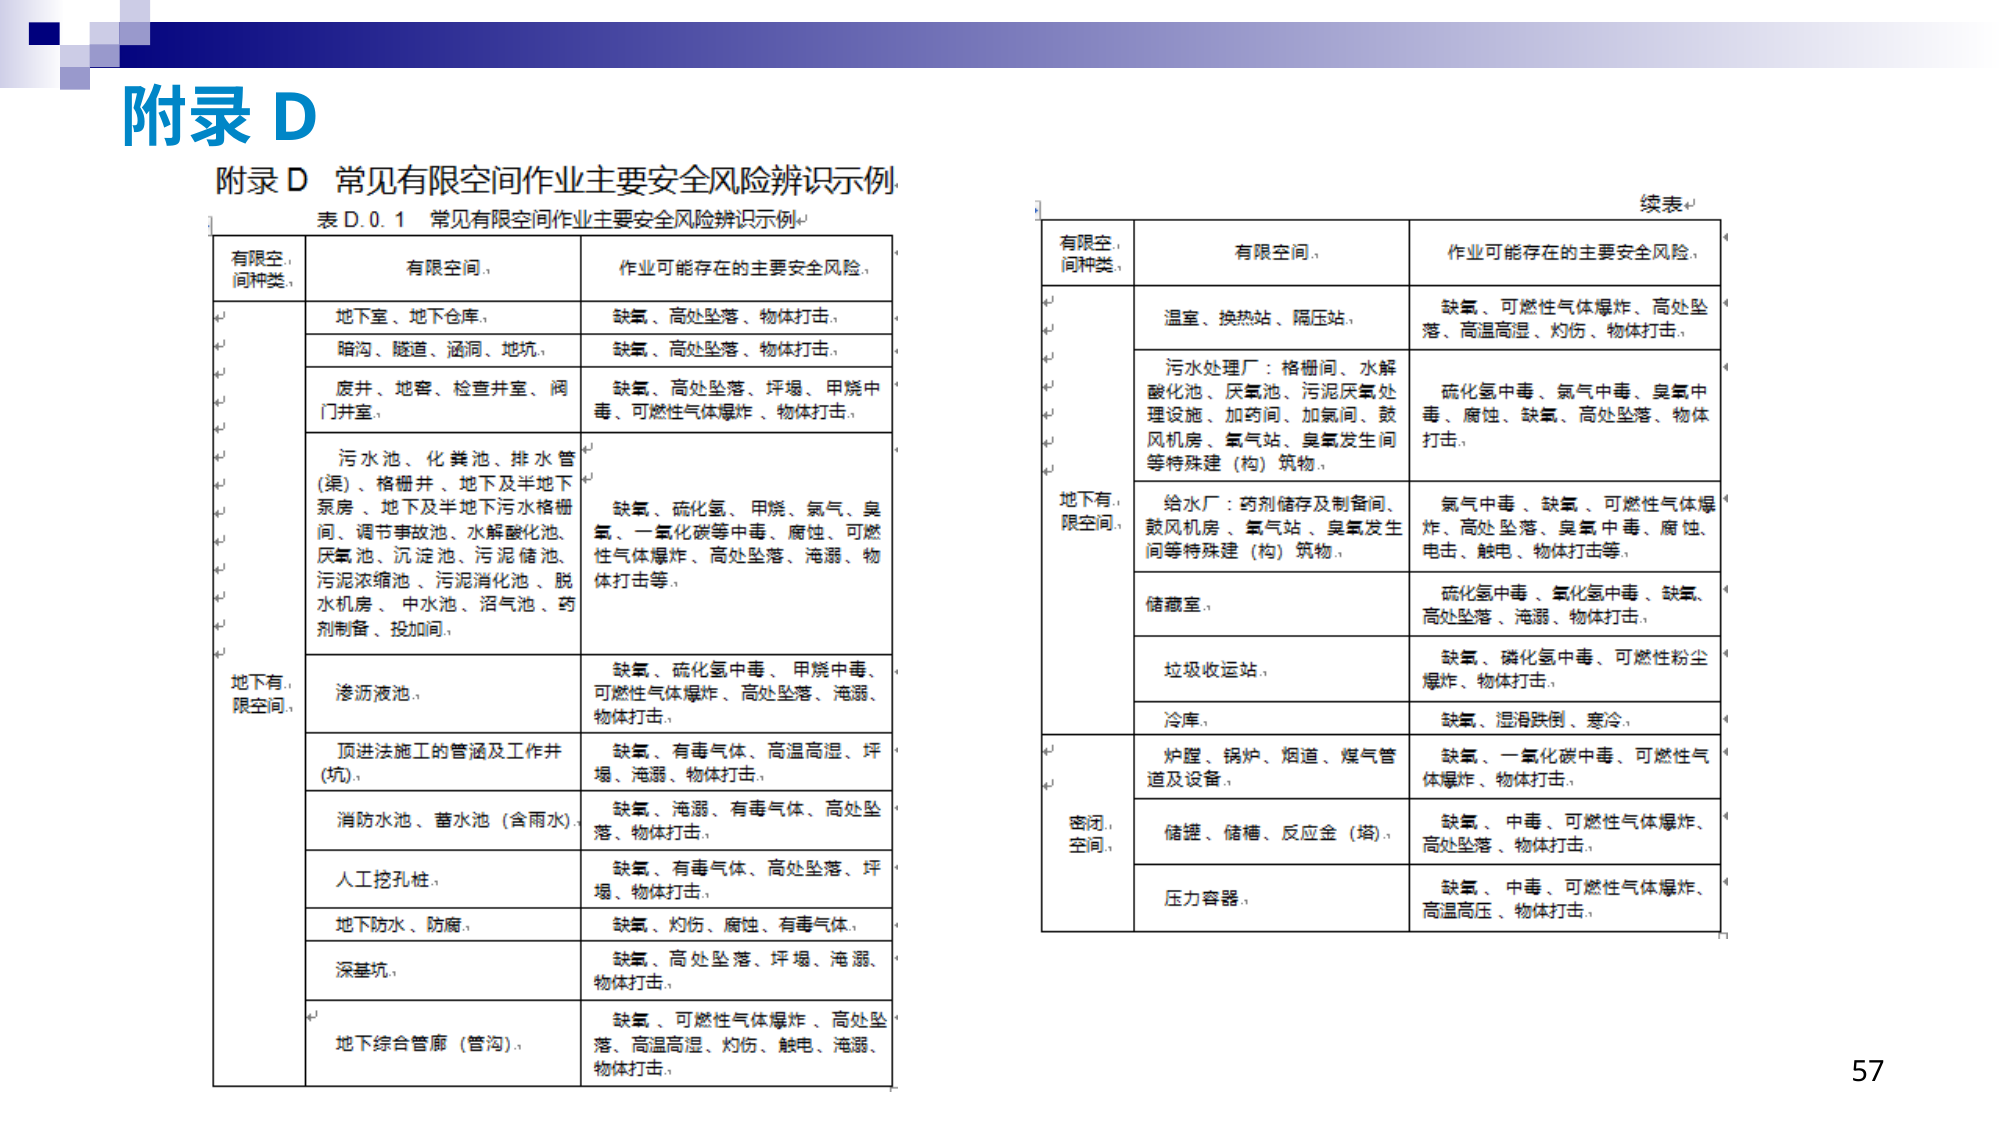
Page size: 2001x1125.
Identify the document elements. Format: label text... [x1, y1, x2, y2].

title 附录D [102, 66, 339, 162]
picture [208, 160, 898, 1093]
slide_number 57 [1433, 1025, 1900, 1100]
picture [1035, 185, 1728, 940]
